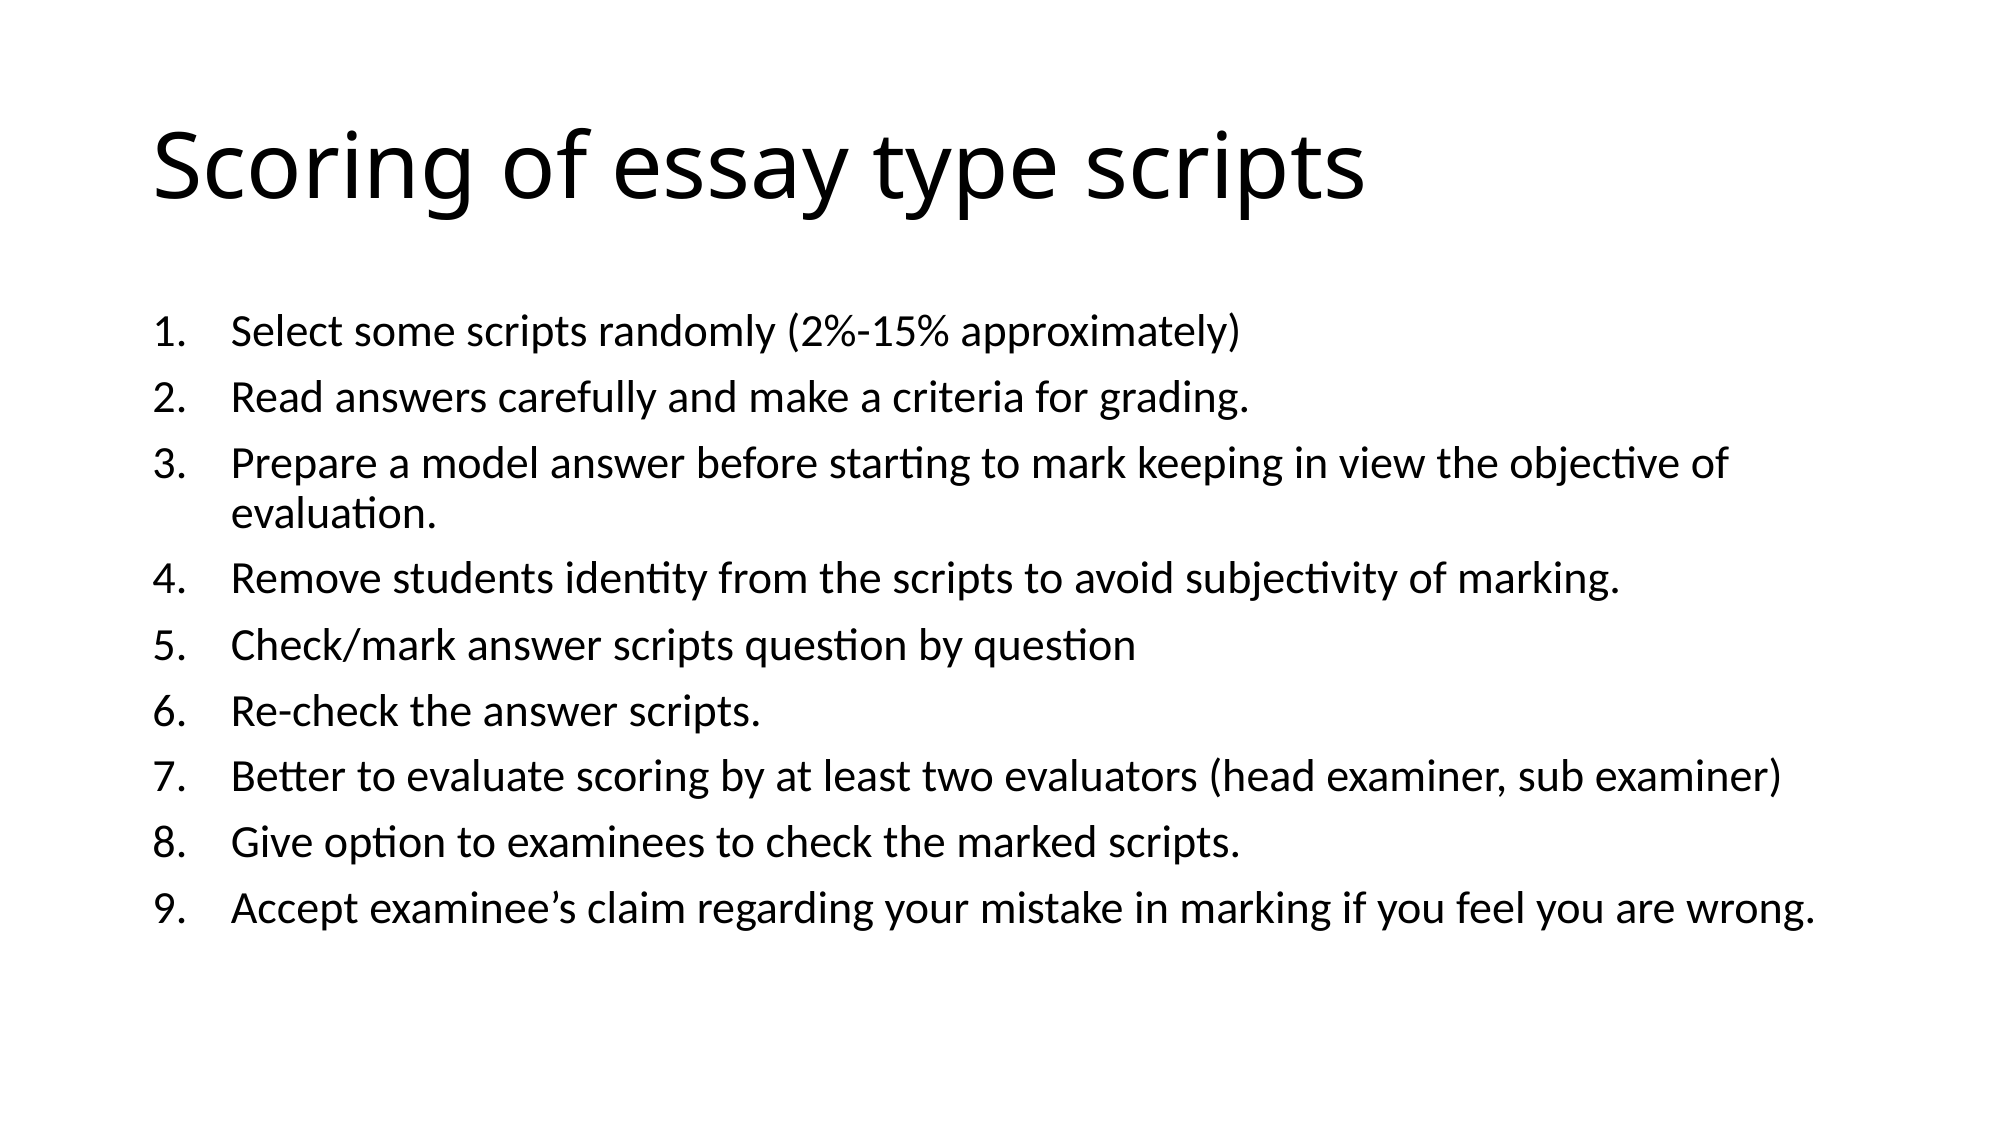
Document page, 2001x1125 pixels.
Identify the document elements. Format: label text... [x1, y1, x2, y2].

title Scoring of essay type scripts [137, 59, 1863, 278]
list Select some scripts randomly (2%-15% approximately) Read answers carefully and make a criteria for grading. Prepare a model answer before starting to mark keeping in view the objective of evaluation. Remove students identity from the scripts to avoid subjectivity of marking. Check/mark answer scripts question by question Re-check the answer scripts. Better to evaluate scoring by at least two evaluators (head examiner, sub examiner) Give option to examinees to check the marked scripts. Accept examinee’s claim regarding your mistake in marking if you feel you are wrong. [137, 299, 1863, 1014]
